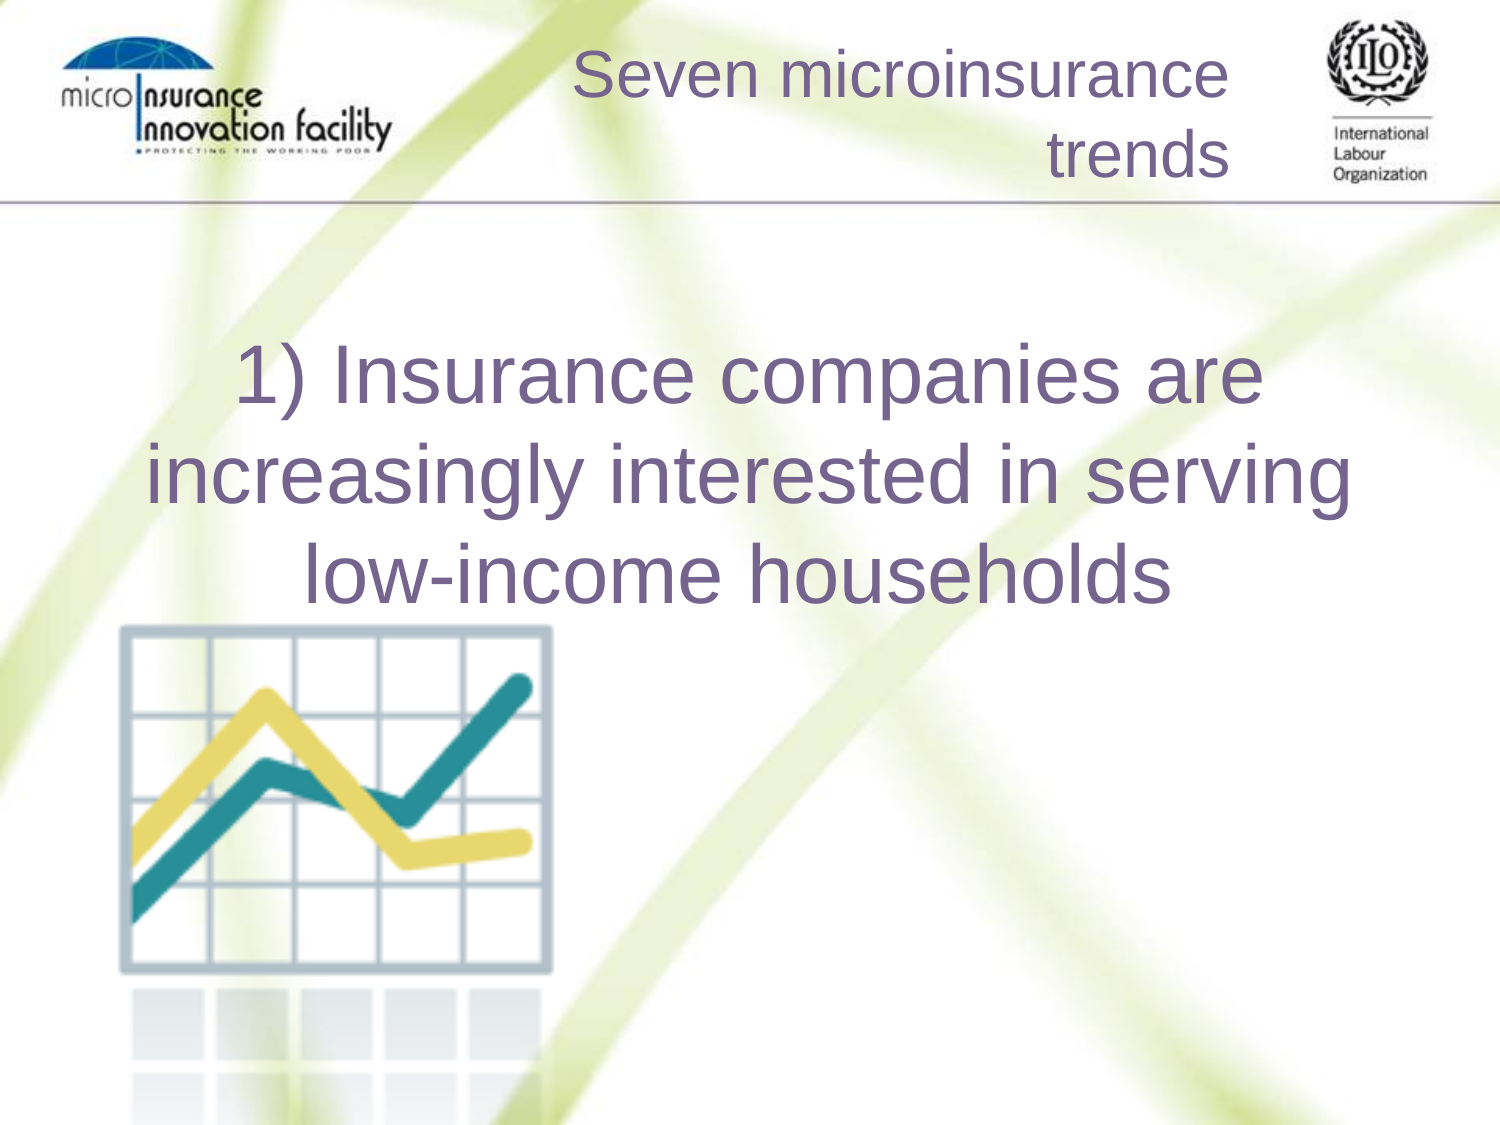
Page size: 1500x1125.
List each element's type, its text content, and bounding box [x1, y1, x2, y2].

title 1) Insurance companies are increasingly interested in serving low-income households [112, 349, 1388, 591]
text_box Seven microinsurance trends [419, 31, 1247, 191]
picture [0, 0, 1500, 1125]
